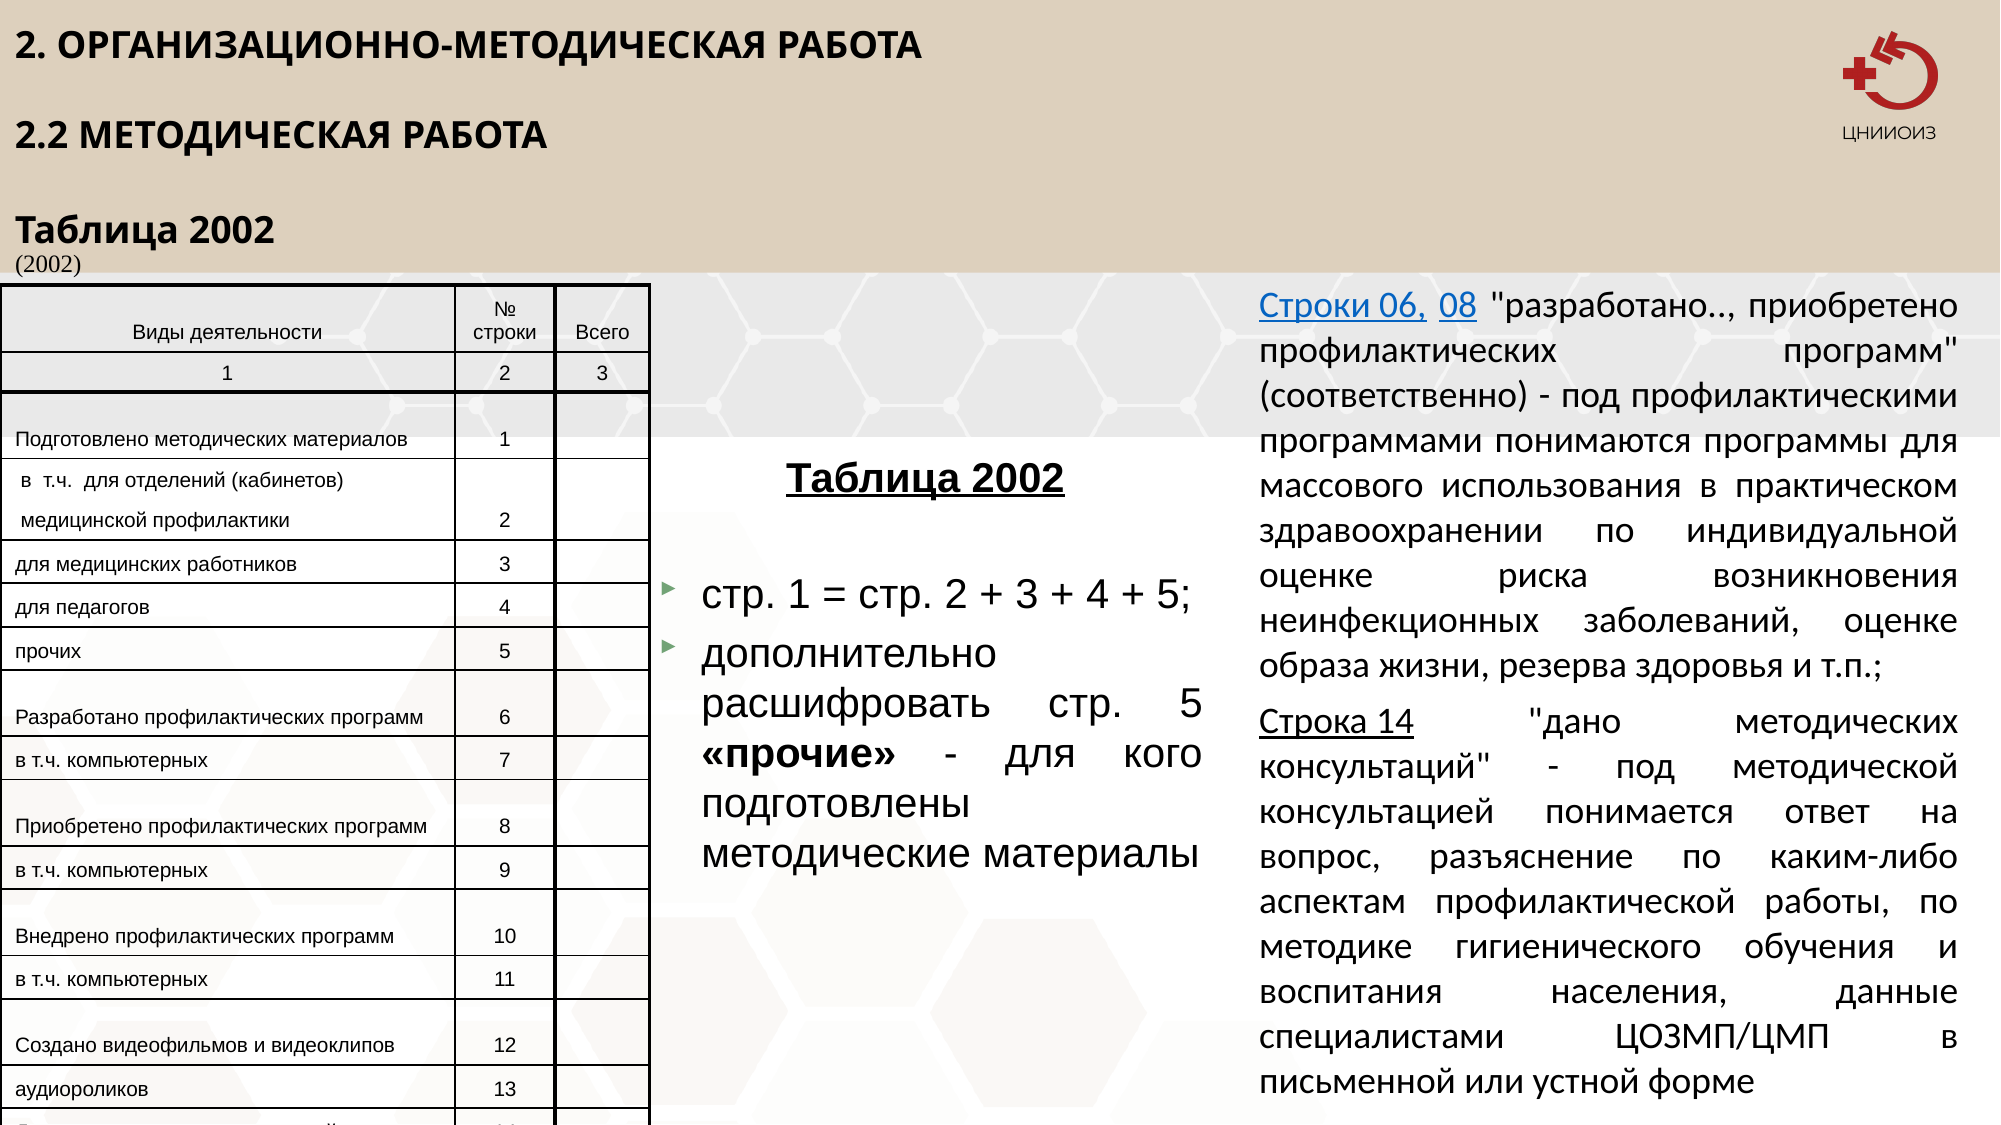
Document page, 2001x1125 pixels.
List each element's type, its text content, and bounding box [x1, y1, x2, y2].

text_box 2. ОРГАНИЗАЦИОННО-МЕТОДИЧЕСКАЯ РАБОТА 2.2 МЕТОДИЧЕСКАЯ РАБОТА Таблица 2002 [0, 0, 2000, 109]
picture [0, 1, 2000, 1124]
